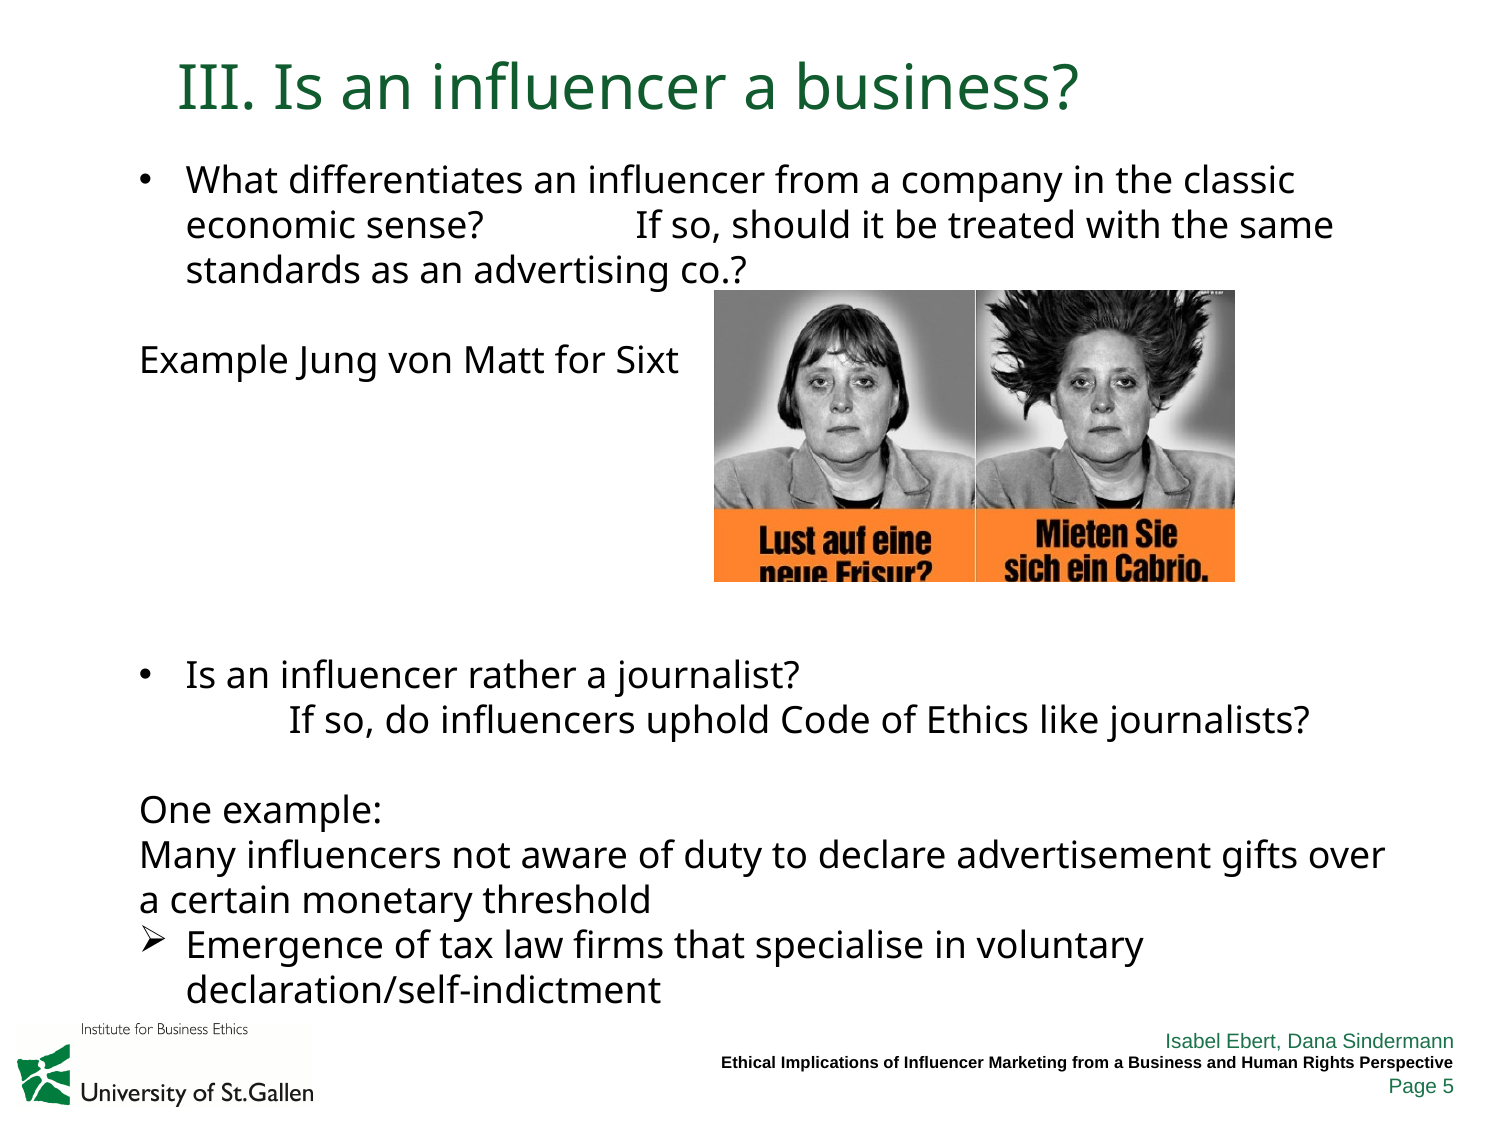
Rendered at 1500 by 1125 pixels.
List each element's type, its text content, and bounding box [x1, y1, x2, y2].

picture [714, 290, 1235, 583]
picture [17, 1023, 313, 1107]
text_box What differentiates an influencer from a company in the classic economic sense? If so, should it be treated with the same standards as an advertising co.? Example Jung von Matt for Sixt Is an influencer rather a journalist? If so, do influencers uphold Code of Ethics like journalists? One example: Many influencers not aware of duty to declare advertisement gifts over a certain monetary threshold Emergence of tax law firms that specialise in voluntary declaration/self-indictment [123, 148, 1424, 1019]
title III. Is an influencer a business? [177, 47, 1477, 213]
